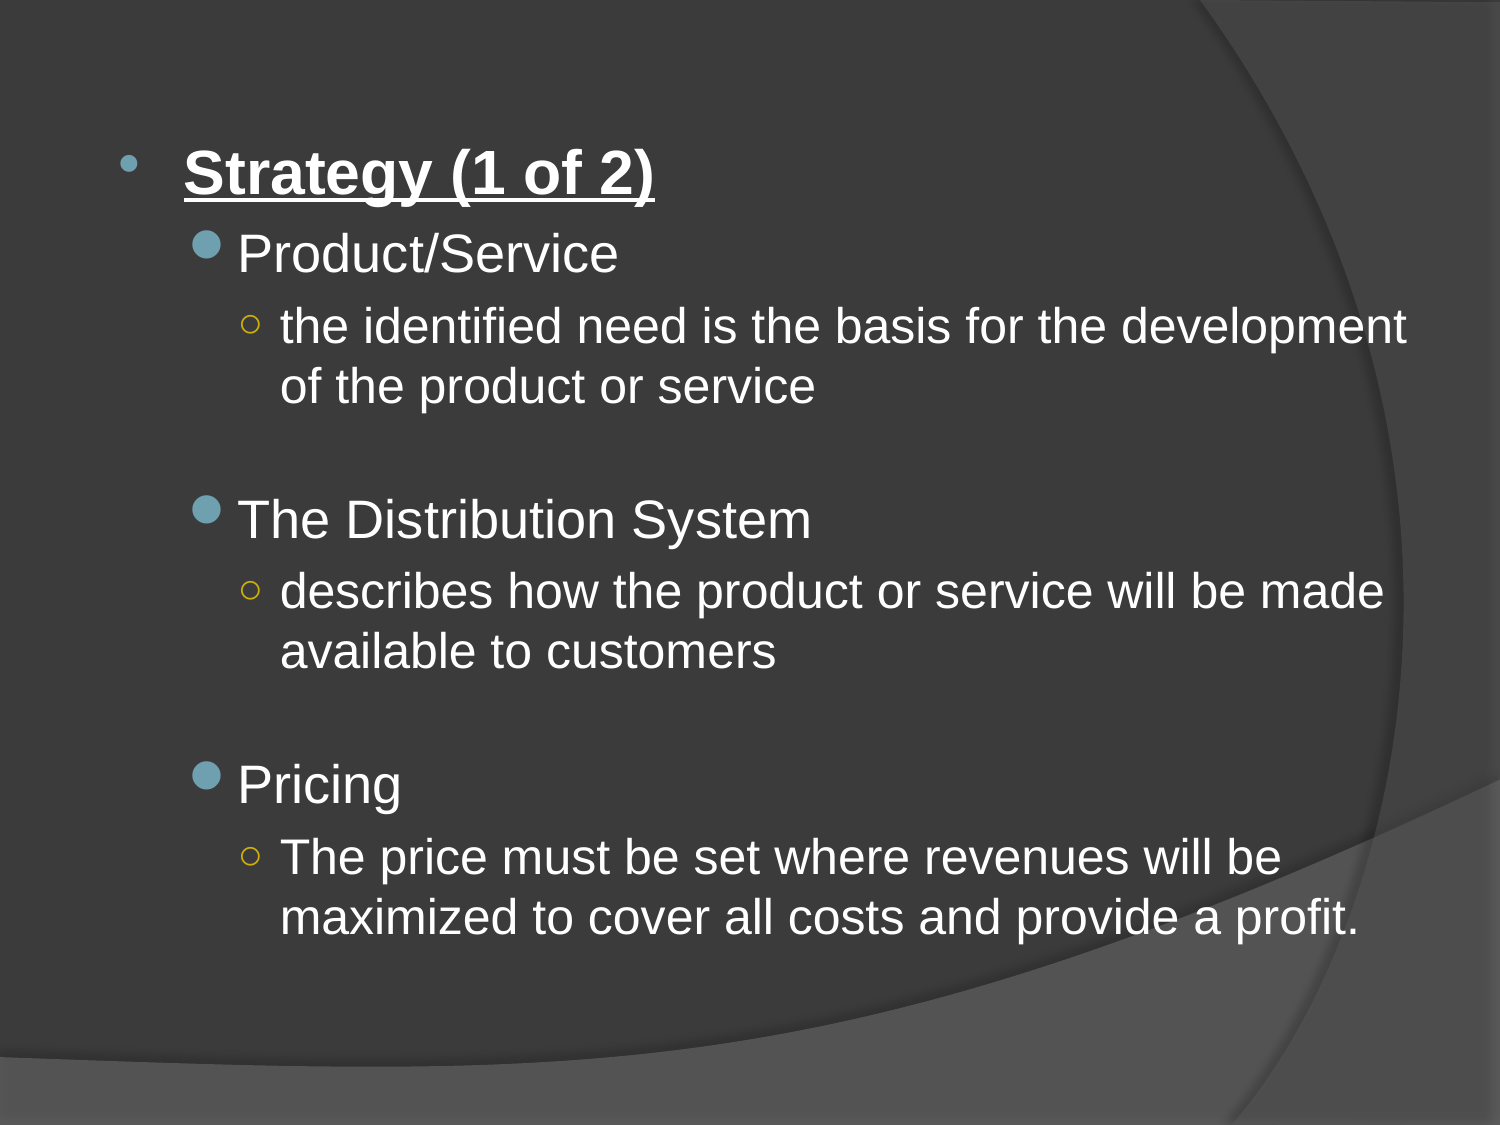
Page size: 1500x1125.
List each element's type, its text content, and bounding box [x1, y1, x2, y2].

list Strategy (1 of 2) Product/Service the identified need is the basis for the development of the product or service The Distribution System describes how the product or service will be made available to customers Pricing The price must be set where revenues will be maximized to cover all costs and provide a profit. [99, 125, 1425, 1038]
text_box [87, 149, 1375, 250]
